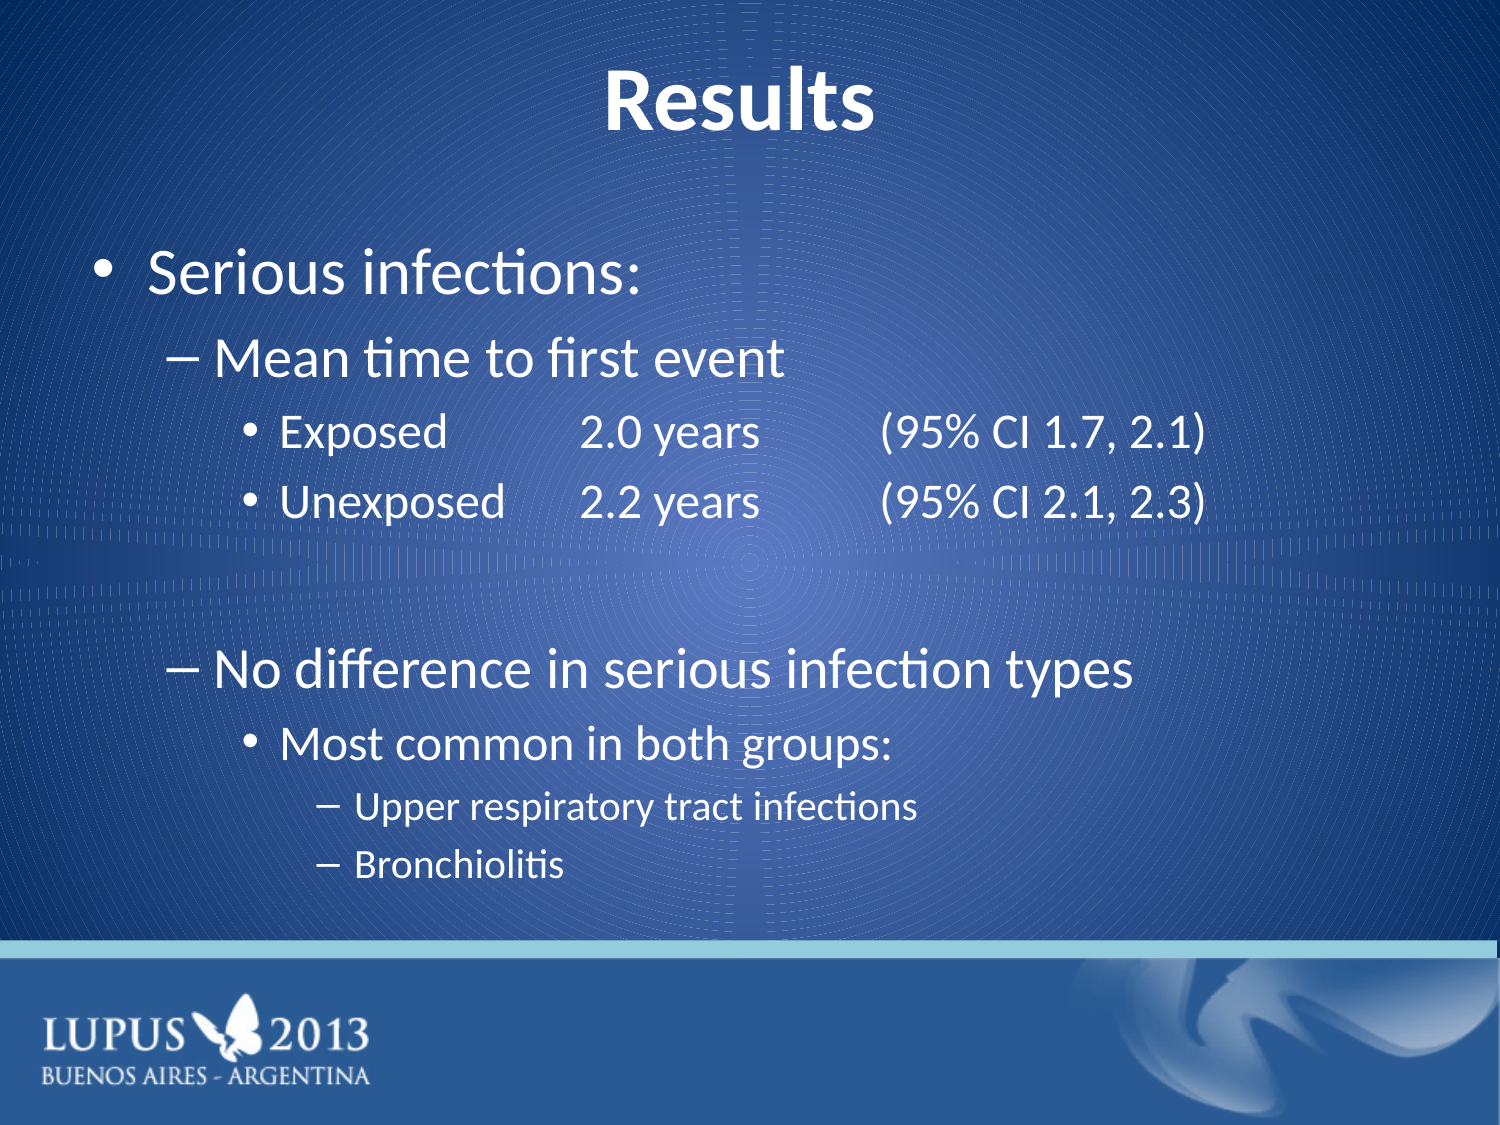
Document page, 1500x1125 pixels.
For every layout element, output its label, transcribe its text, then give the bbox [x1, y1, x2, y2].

list Serious infections: Mean time to first event Exposed 2.0 years (95% CI 1.7, 2.1) Unexposed 2.2 years (95% CI 2.1, 2.3) No difference in serious infection types Most common in both groups: Upper respiratory tract infections Bronchiolitis [76, 219, 1427, 963]
title Results [64, 0, 1415, 188]
